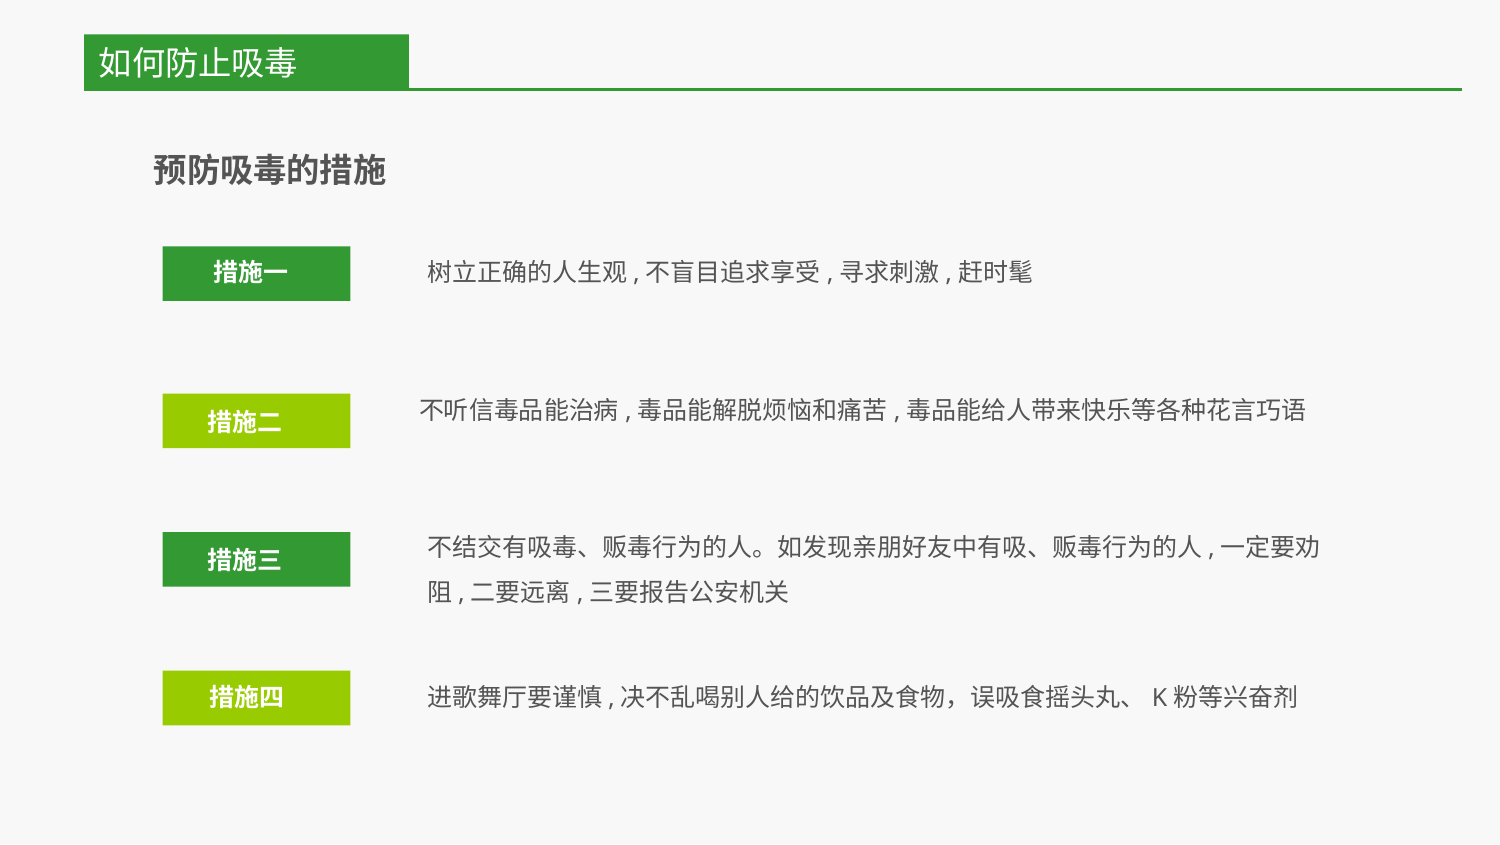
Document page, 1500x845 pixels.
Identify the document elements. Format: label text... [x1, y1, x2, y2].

text_box 预防吸毒的措施 [139, 121, 402, 197]
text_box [162, 659, 351, 726]
text_box 不听信毒品能治病,毒品能解脱烦恼和痛苦,毒品能给人带来快乐等各种花言巧语 [404, 371, 1322, 432]
text_box 进歌舞厅要谨慎,决不乱喝别人给的饮品及食物，误吸食摇头丸、K粉等兴奋剂 [412, 659, 1325, 719]
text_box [162, 521, 351, 587]
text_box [162, 384, 351, 449]
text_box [162, 234, 351, 302]
text_box 树立正确的人生观,不盲目追求享受,寻求刺激,赶时髦 [412, 234, 1288, 295]
text_box 不结交有吸毒、贩毒行为的人。如发现亲朋好友中有吸、贩毒行为的人,一定要劝阻,二要远离,三要报告公安机关 [412, 509, 1338, 614]
text_box 如何防止吸毒 [84, 34, 409, 88]
